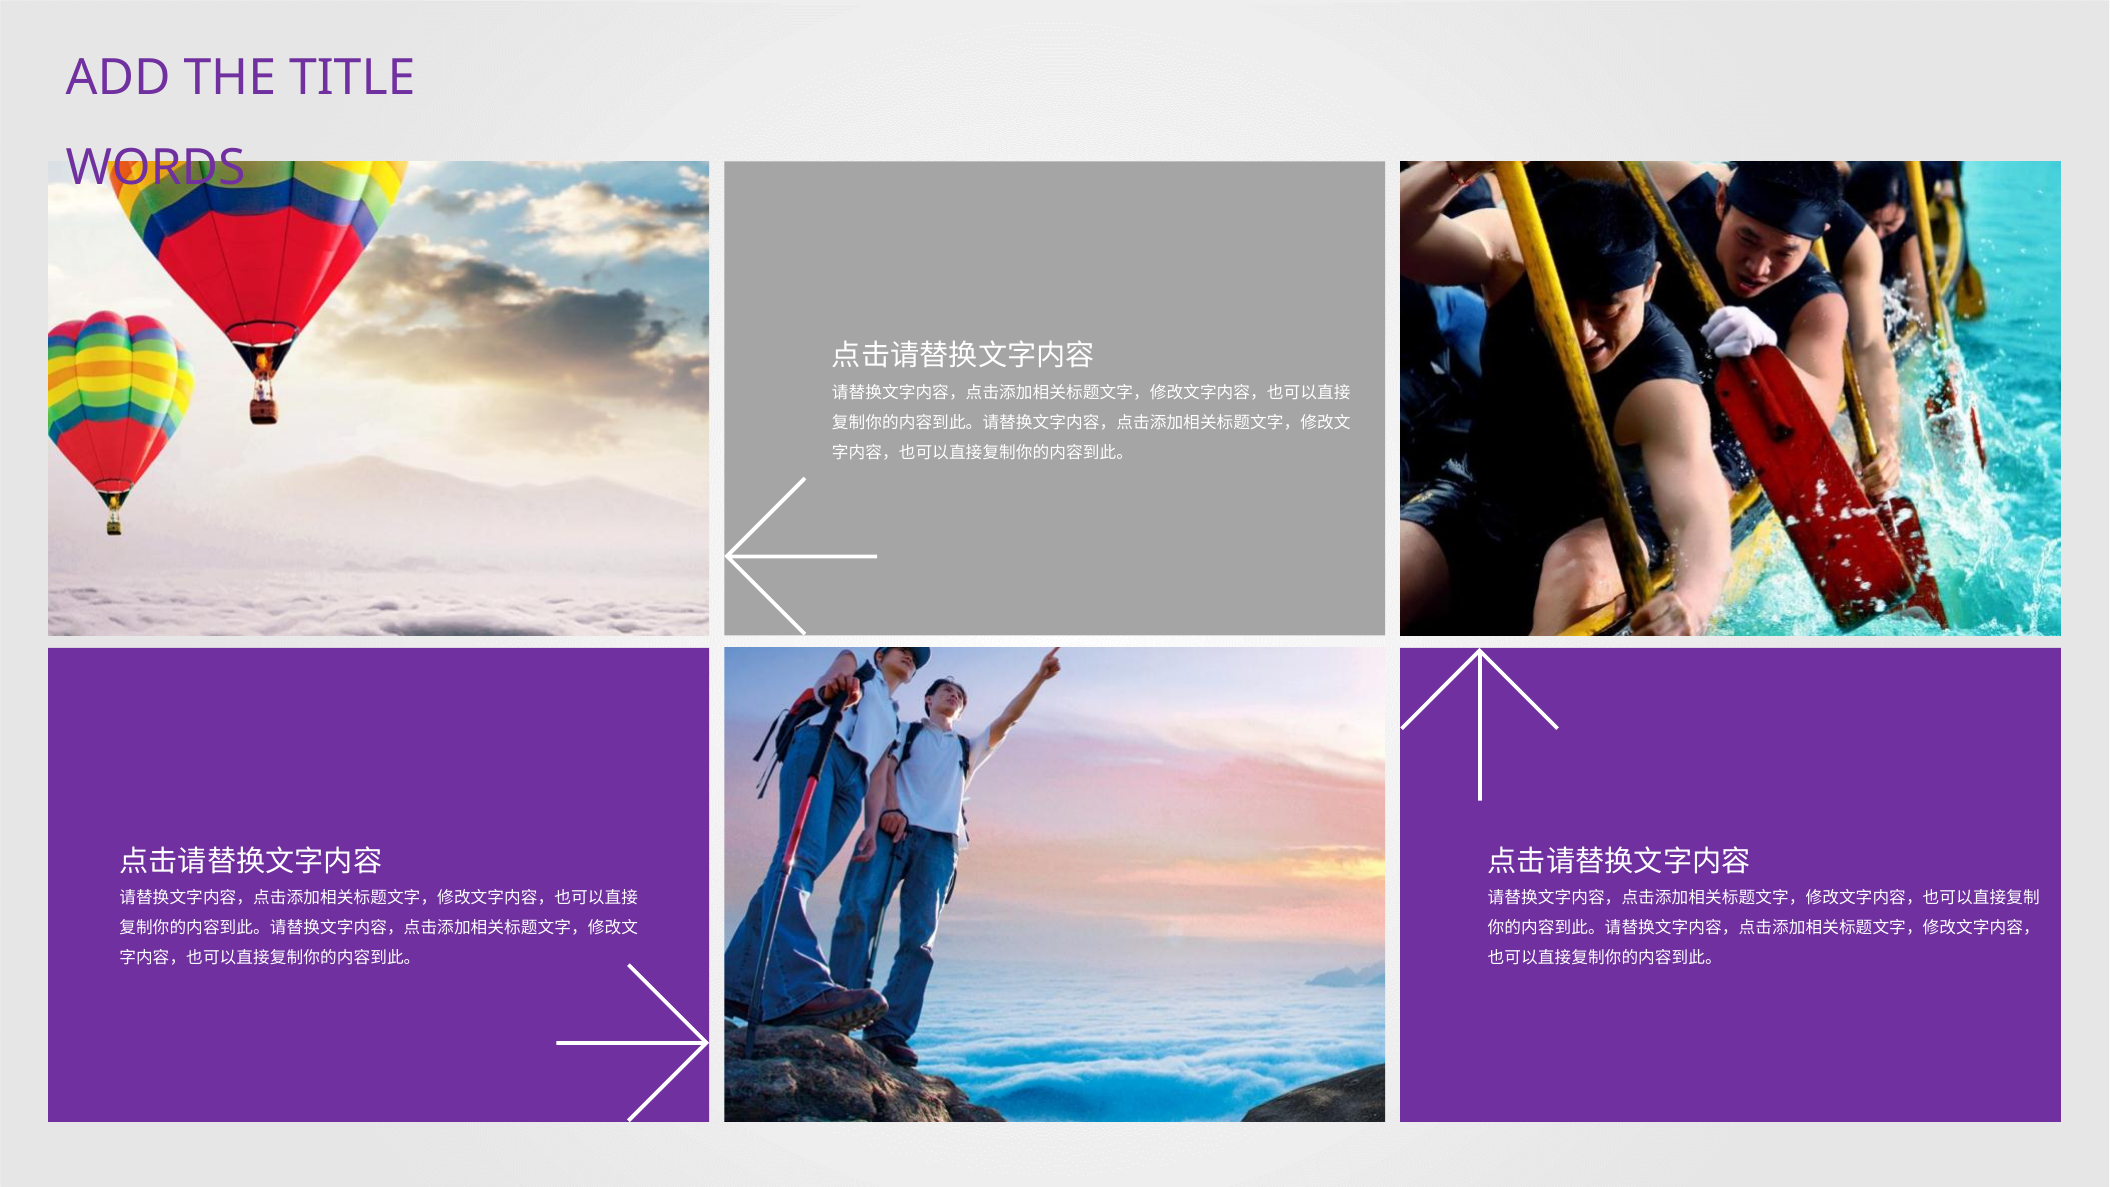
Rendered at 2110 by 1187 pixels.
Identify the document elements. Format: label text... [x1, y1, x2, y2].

text_box [723, 647, 1386, 1123]
picture [0, 0, 2110, 1187]
text_box [722, 475, 879, 638]
text_box 点击请替换文字内容 请替换文字内容，点击添加相关标题文字，修改文字内容，也可以直接复制你的内容到此。请替换文字内容，点击添加相关标题文字，修改文字内容，也可以直接复制你的内容到此。 [111, 816, 650, 976]
text_box [47, 647, 710, 1123]
text_box [1399, 647, 2062, 1123]
text_box 点击请替换文字内容 请替换文字内容，点击添加相关标题文字，修改文字内容，也可以直接复制你的内容到此。请替换文字内容，点击添加相关标题文字，修改文字内容，也可以直接复制你的内容到此。 [823, 310, 1371, 470]
text_box [1399, 160, 2062, 636]
text_box ADD THE TITLE WORDS [50, 7, 583, 202]
text_box [555, 961, 711, 1124]
text_box [47, 160, 710, 636]
text_box 点击请替换文字内容 请替换文字内容，点击添加相关标题文字，修改文字内容，也可以直接复制你的内容到此。请替换文字内容，点击添加相关标题文字，修改文字内容，也可以直接复制你的内容到此。 [1479, 816, 2060, 976]
text_box [723, 160, 1386, 636]
text_box [1398, 646, 1561, 802]
